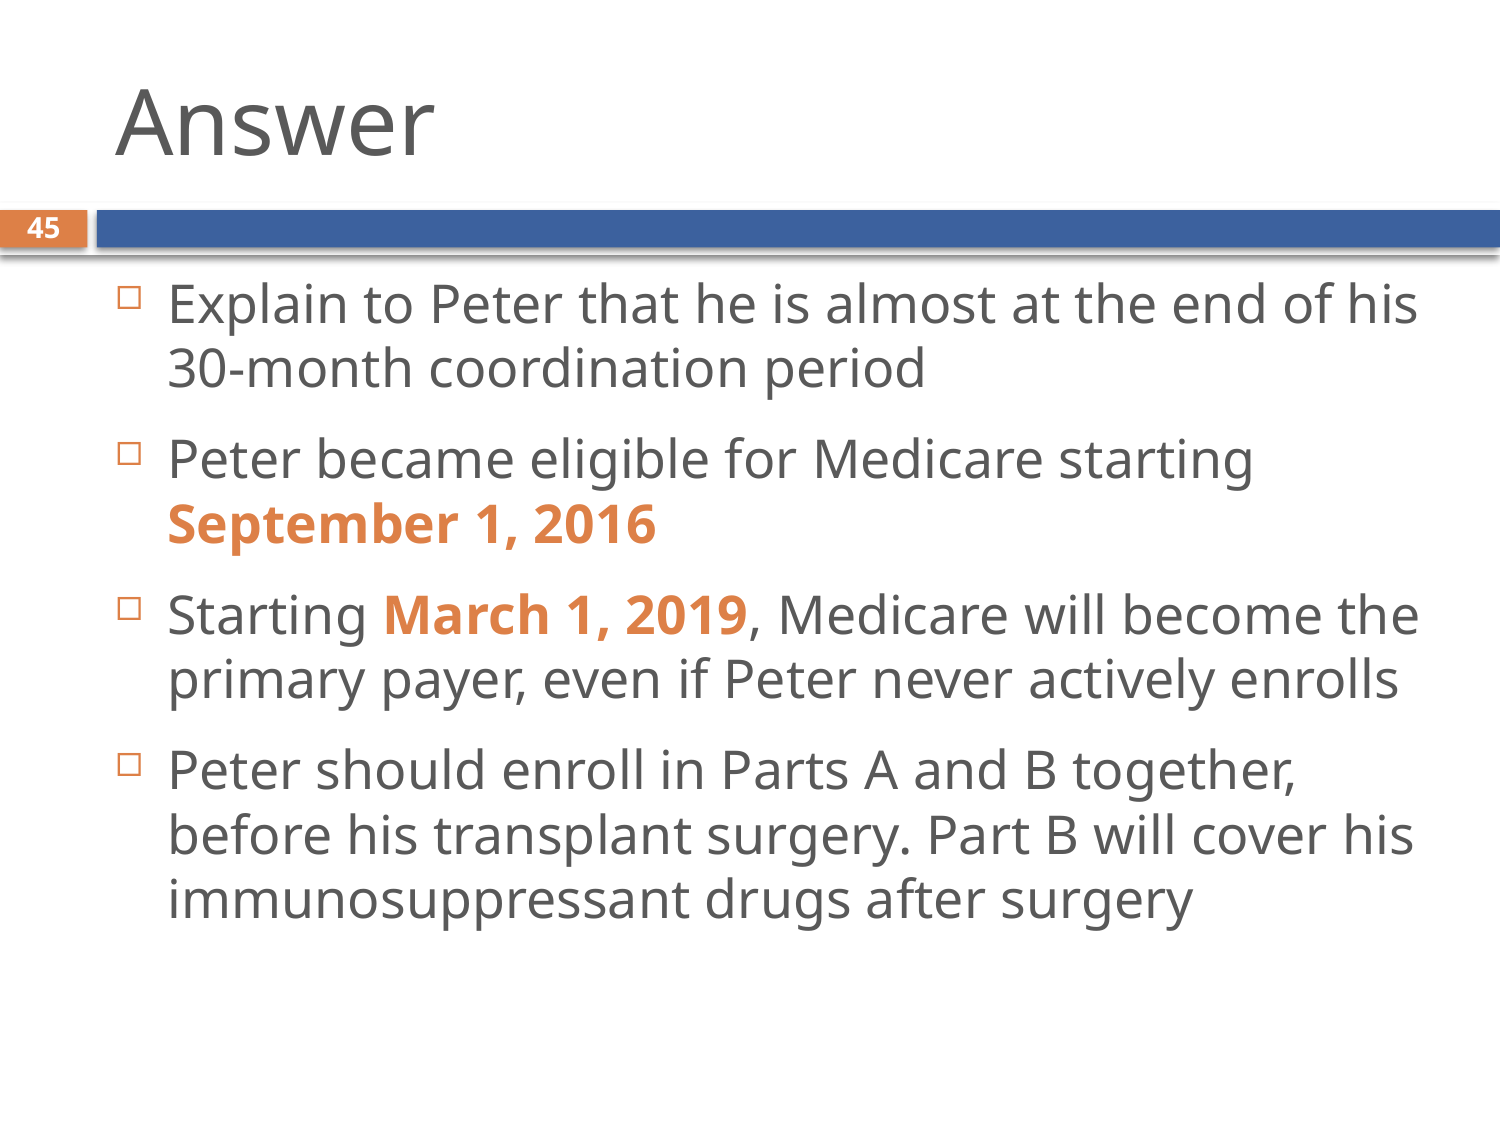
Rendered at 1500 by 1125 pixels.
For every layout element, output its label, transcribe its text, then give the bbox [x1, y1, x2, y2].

slide_number 45 [0, 208, 88, 249]
title Answer [100, 37, 1438, 200]
list Explain to Peter that he is almost at the end of his 30-month coordination period Peter became eligible for Medicare starting September 1, 2016 Starting March 1, 2019, Medicare will become the primary payer, even if Peter never actively enrolls Peter should enroll in Parts A and B together, before his transplant surgery. Part B will cover his immunosuppressant drugs after surgery [100, 262, 1438, 1000]
